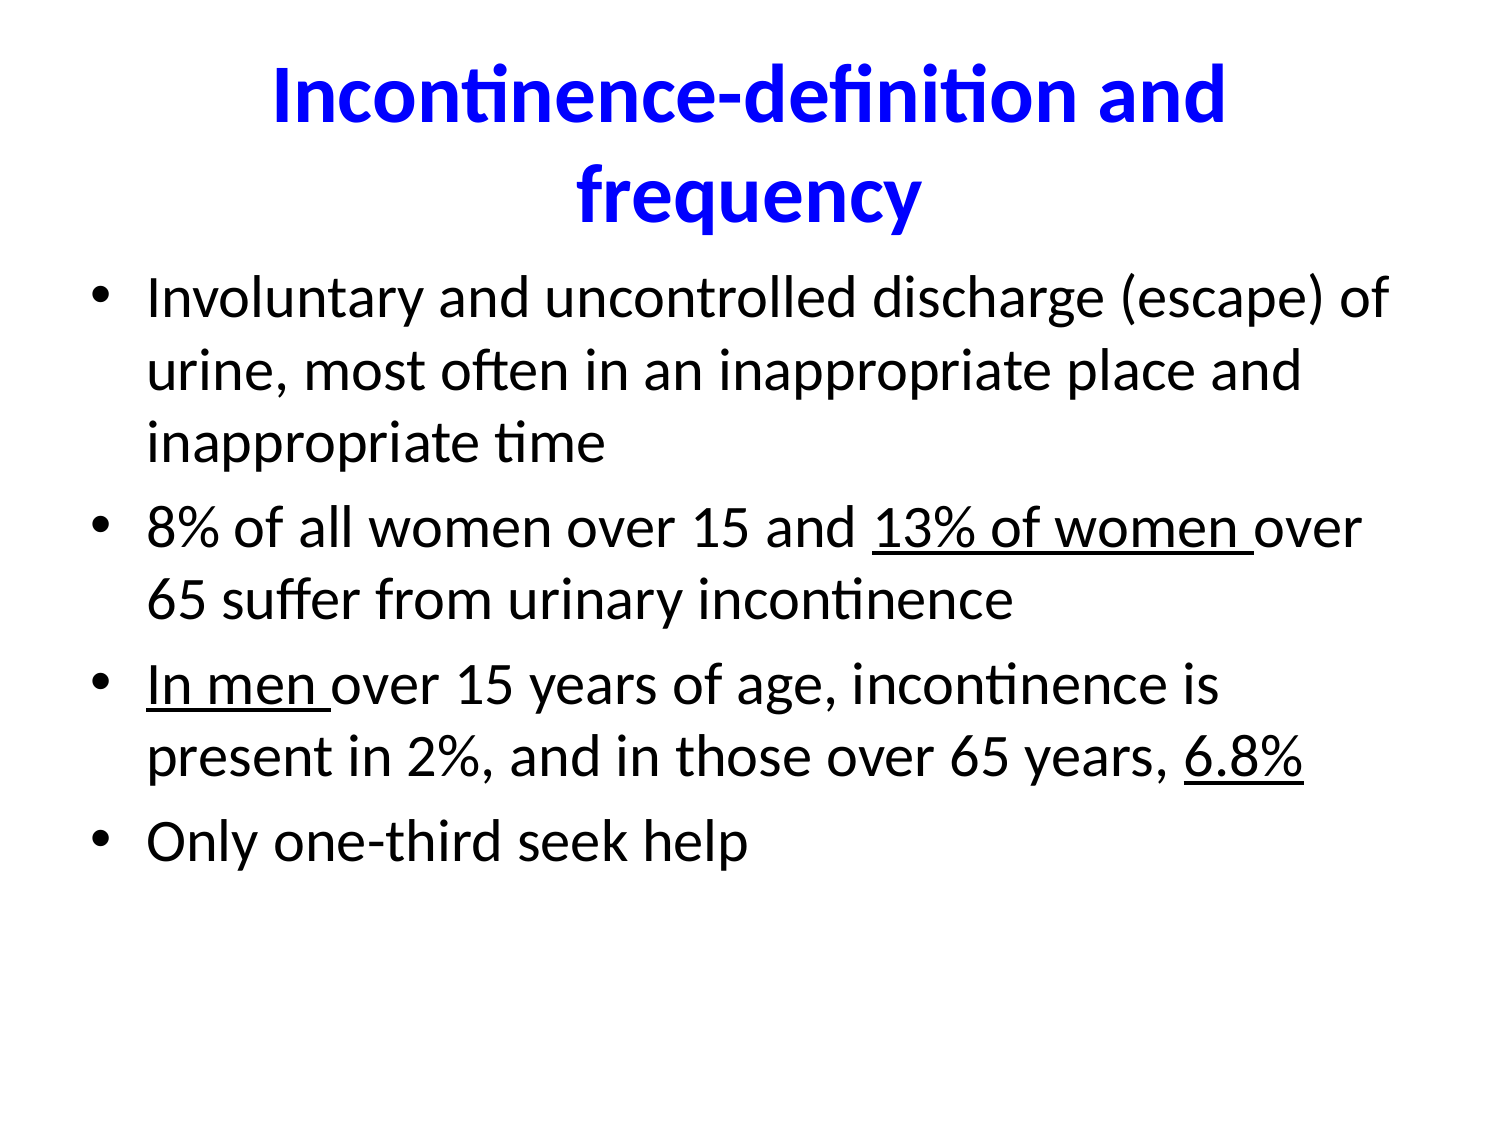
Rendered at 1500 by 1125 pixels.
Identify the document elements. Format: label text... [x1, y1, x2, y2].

list Involuntary and uncontrolled discharge (escape) of urine, most often in an inappropriate place and inappropriate time 8% of all women over 15 and 13% of women over 65 suffer from urinary incontinence In men over 15 years of age, incontinence is present in 2%, and in those over 65 years, 6.8% Only one-third seek help [75, 249, 1425, 1013]
title Incontinence-definition and frequency [75, 45, 1425, 233]
